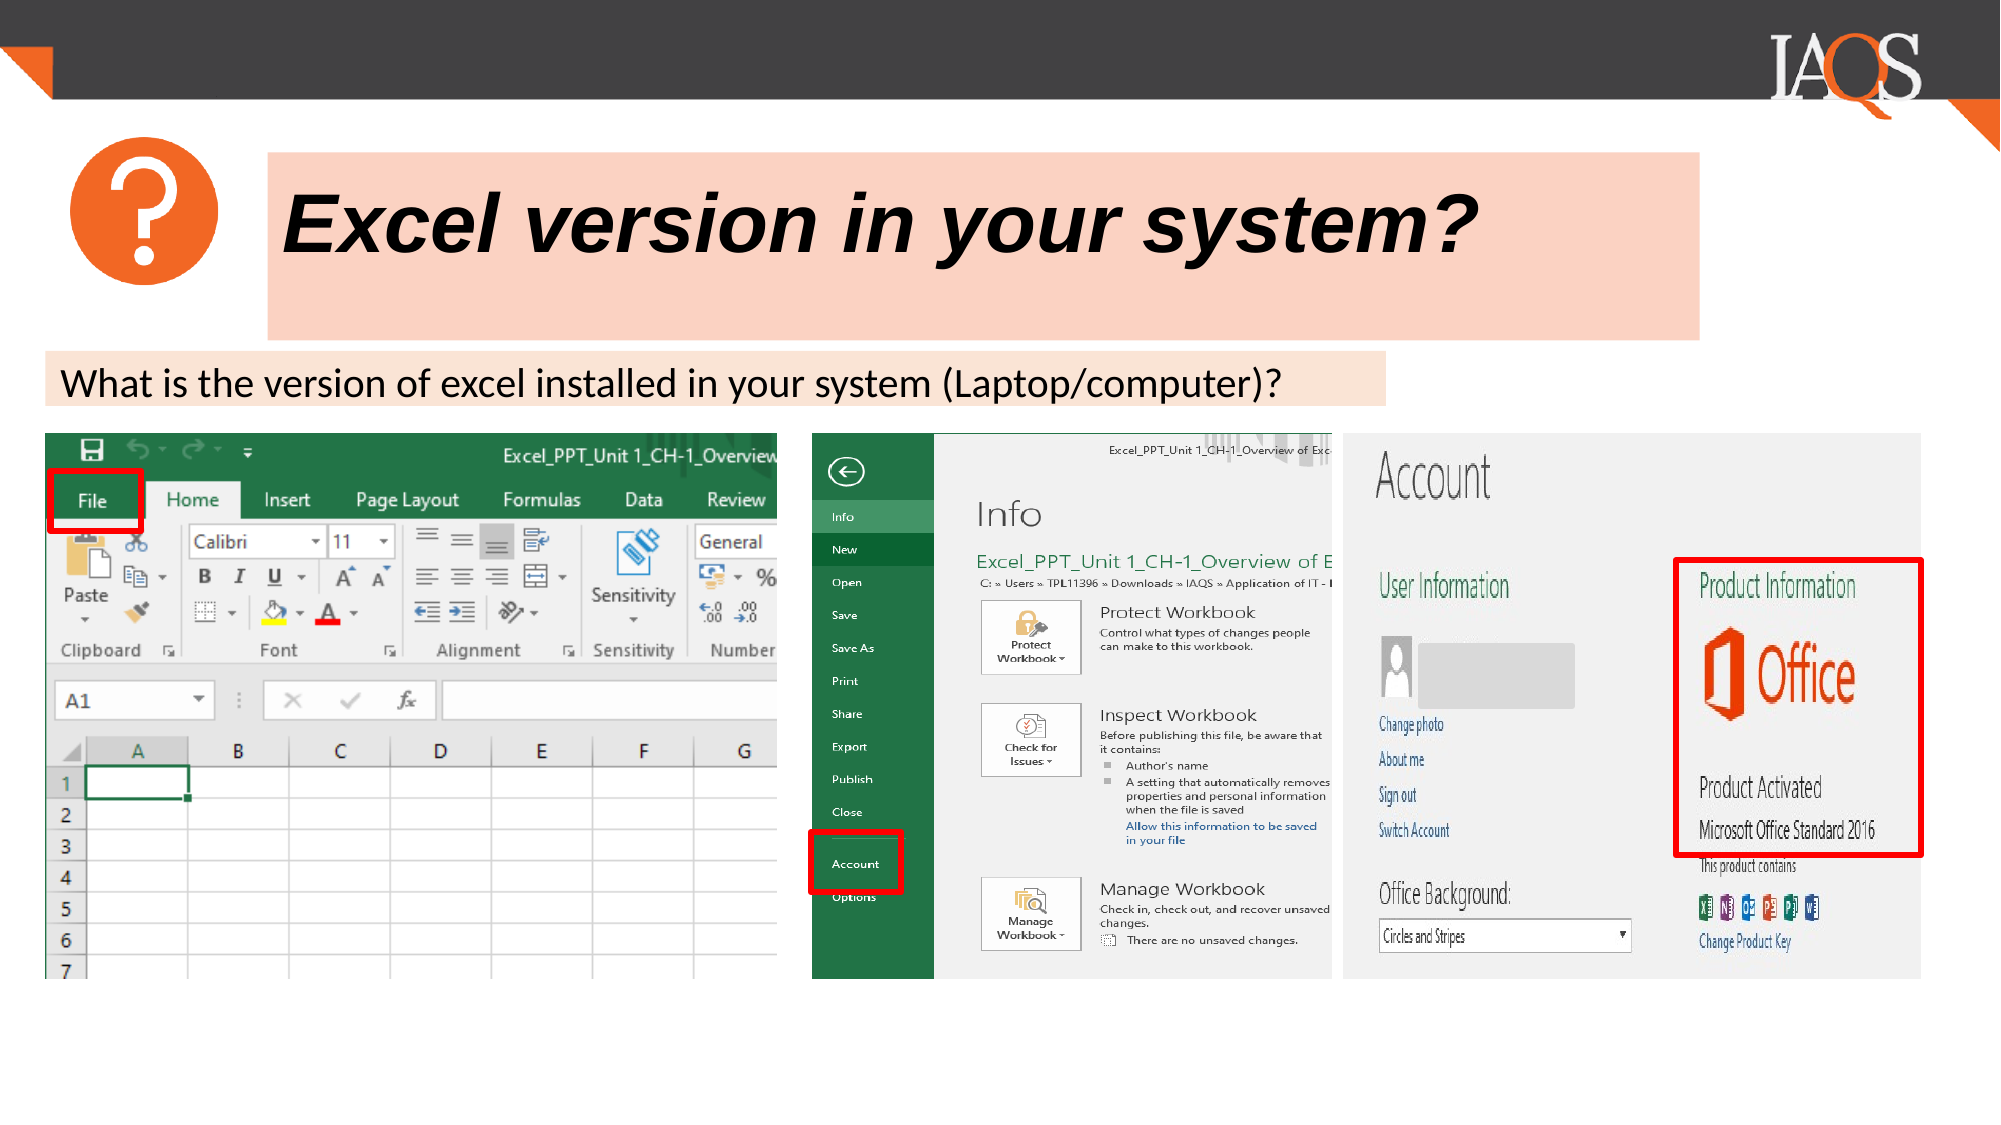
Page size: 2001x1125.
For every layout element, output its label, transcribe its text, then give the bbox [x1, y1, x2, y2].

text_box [45, 433, 778, 979]
text_box . [214, 90, 220, 98]
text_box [810, 433, 1333, 979]
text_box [1343, 433, 1922, 979]
text_box What is the version of excel installed in your system (Laptop/computer)? [45, 350, 1386, 406]
title Excel version in your system? [267, 152, 1700, 341]
picture [0, 0, 2000, 305]
